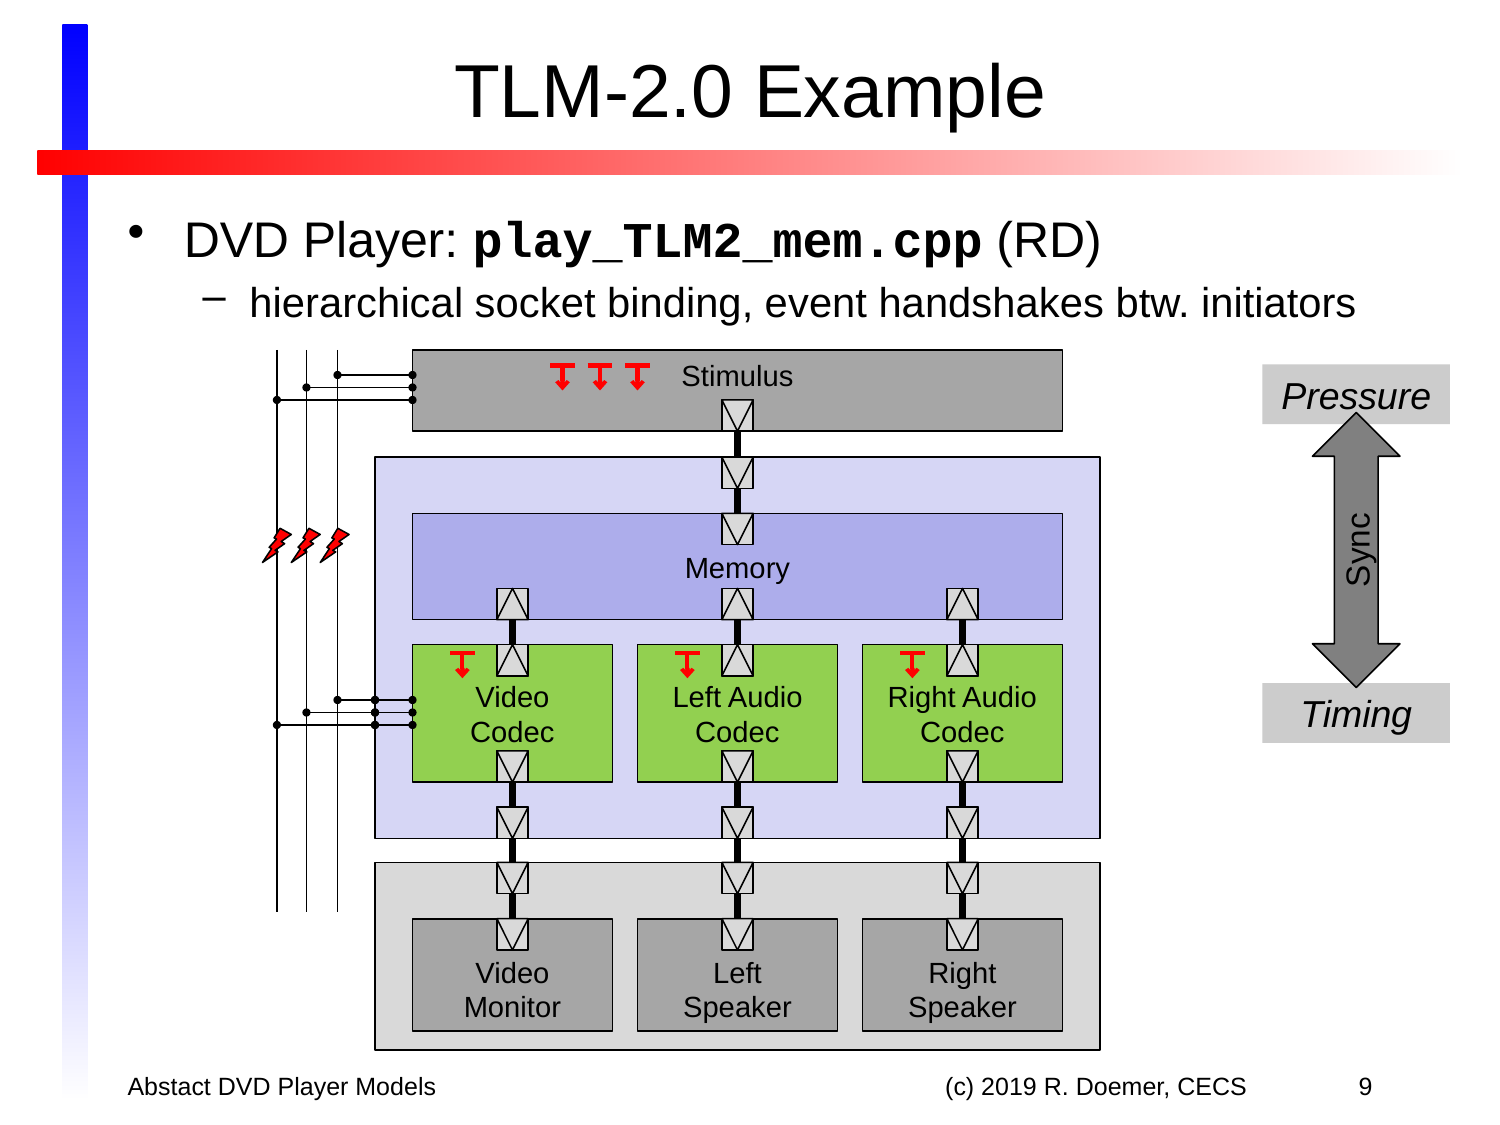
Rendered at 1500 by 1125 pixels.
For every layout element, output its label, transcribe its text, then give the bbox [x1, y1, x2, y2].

text_box [282, 529, 292, 541]
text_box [899, 653, 926, 679]
list DVD Player: play_TLM2_mem.cpp (RD) hierarchical socket binding, event handshakes btw. initiators [112, 200, 1388, 1025]
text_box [946, 918, 979, 951]
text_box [549, 365, 576, 391]
text_box [375, 1025, 1100, 1050]
text_box [341, 530, 350, 541]
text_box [946, 750, 979, 783]
text_box Stimulus [412, 349, 1063, 432]
footer (c) 2019 R. Doemer, CECS [774, 1062, 1263, 1100]
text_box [721, 513, 754, 545]
text_box Left Speaker [637, 918, 838, 1032]
text_box [310, 528, 321, 547]
title TLM-2.0 Example [112, 24, 1388, 150]
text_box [496, 644, 529, 677]
slide_number Abstact DVD Player Models [112, 1062, 774, 1100]
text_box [946, 588, 979, 620]
text_box Right Audio Codec [862, 644, 1063, 783]
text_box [946, 644, 979, 677]
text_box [721, 750, 754, 783]
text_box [674, 653, 701, 679]
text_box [496, 862, 529, 894]
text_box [449, 653, 476, 679]
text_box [721, 806, 754, 839]
text_box Sync [1312, 412, 1400, 688]
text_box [721, 456, 754, 489]
text_box Memory [412, 513, 1063, 620]
text_box Timing [1262, 683, 1450, 743]
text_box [496, 750, 529, 783]
text_box Pressure [1262, 364, 1450, 425]
text_box Video Codec [412, 644, 613, 783]
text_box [587, 365, 613, 391]
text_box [721, 918, 754, 951]
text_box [946, 862, 979, 894]
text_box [624, 365, 651, 391]
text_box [721, 399, 754, 432]
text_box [721, 588, 754, 620]
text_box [496, 806, 529, 839]
text_box [291, 542, 302, 563]
text_box [262, 544, 272, 563]
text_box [946, 806, 979, 839]
text_box Video Monitor [412, 918, 613, 1032]
text_box Right Speaker [862, 918, 1063, 1032]
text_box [721, 644, 754, 677]
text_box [496, 918, 529, 951]
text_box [496, 588, 529, 620]
text_box [320, 540, 333, 563]
slide_number 9 [1287, 1062, 1388, 1100]
text_box Left Audio Codec [637, 644, 838, 783]
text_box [721, 862, 754, 894]
